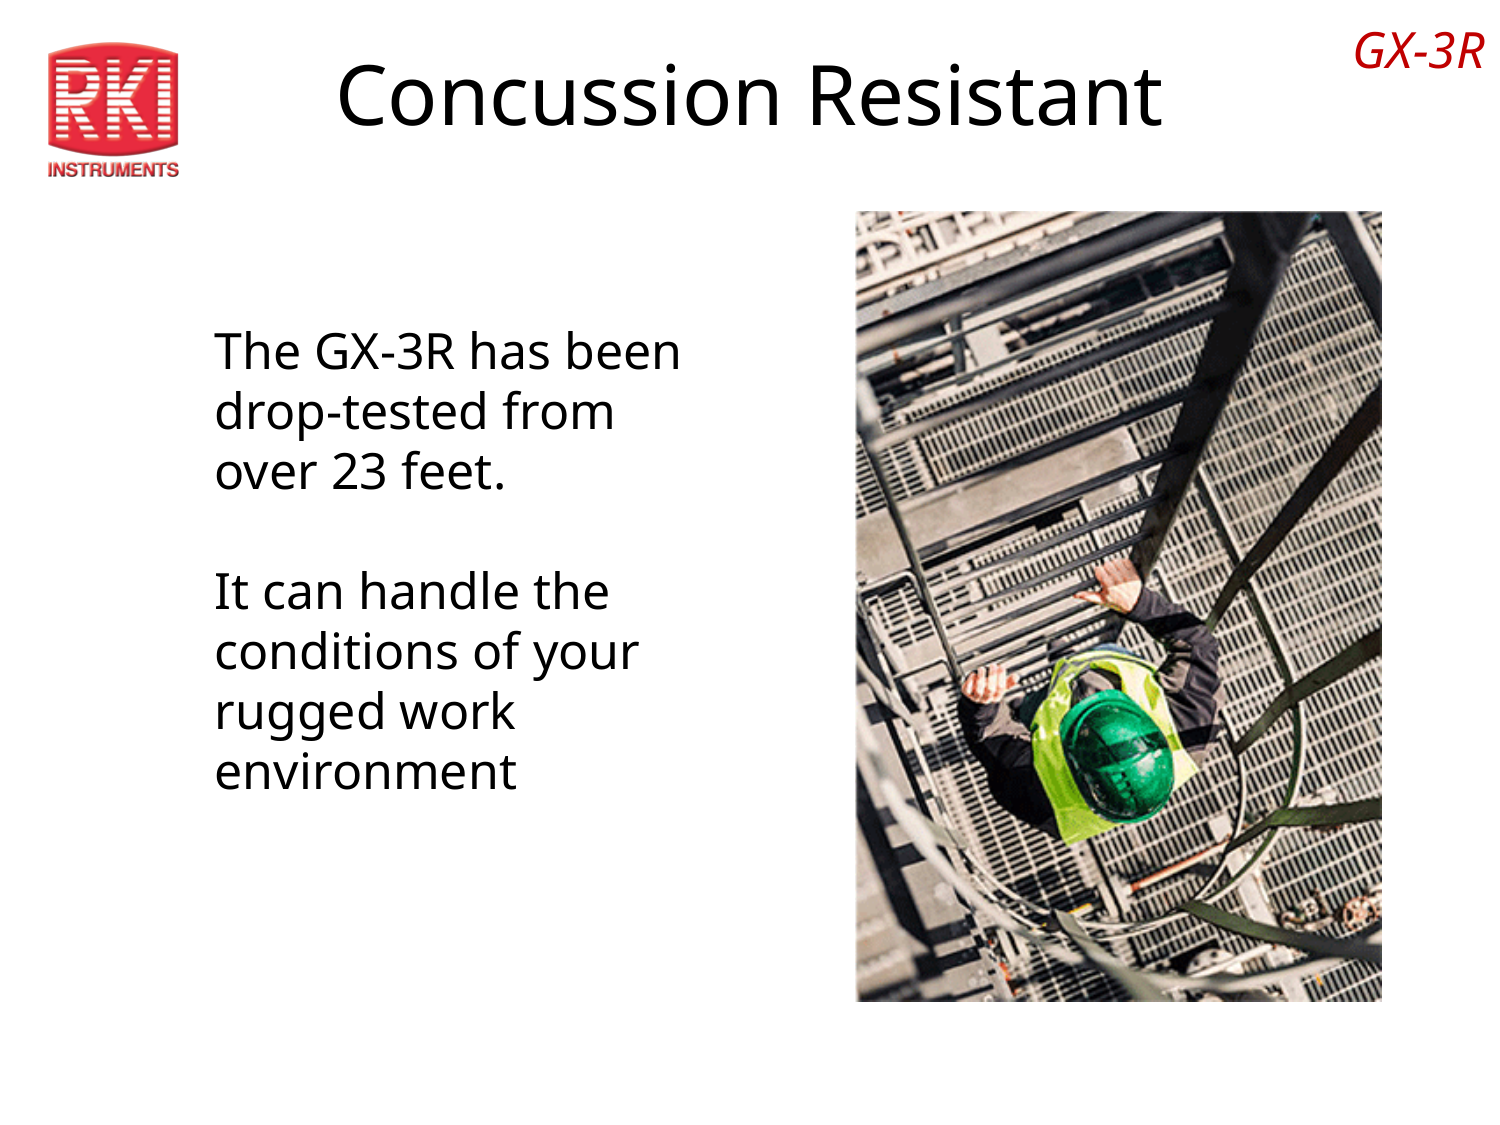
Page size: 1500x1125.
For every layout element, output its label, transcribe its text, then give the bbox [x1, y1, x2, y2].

text_box The GX-3R has been drop-tested from over 23 feet. It can handle the conditions of your rugged work environment [199, 312, 702, 808]
picture [37, 37, 188, 184]
picture [855, 211, 1382, 1002]
title Concussion Resistant [112, 36, 1388, 148]
text_box GX-3R [1307, 11, 1500, 87]
